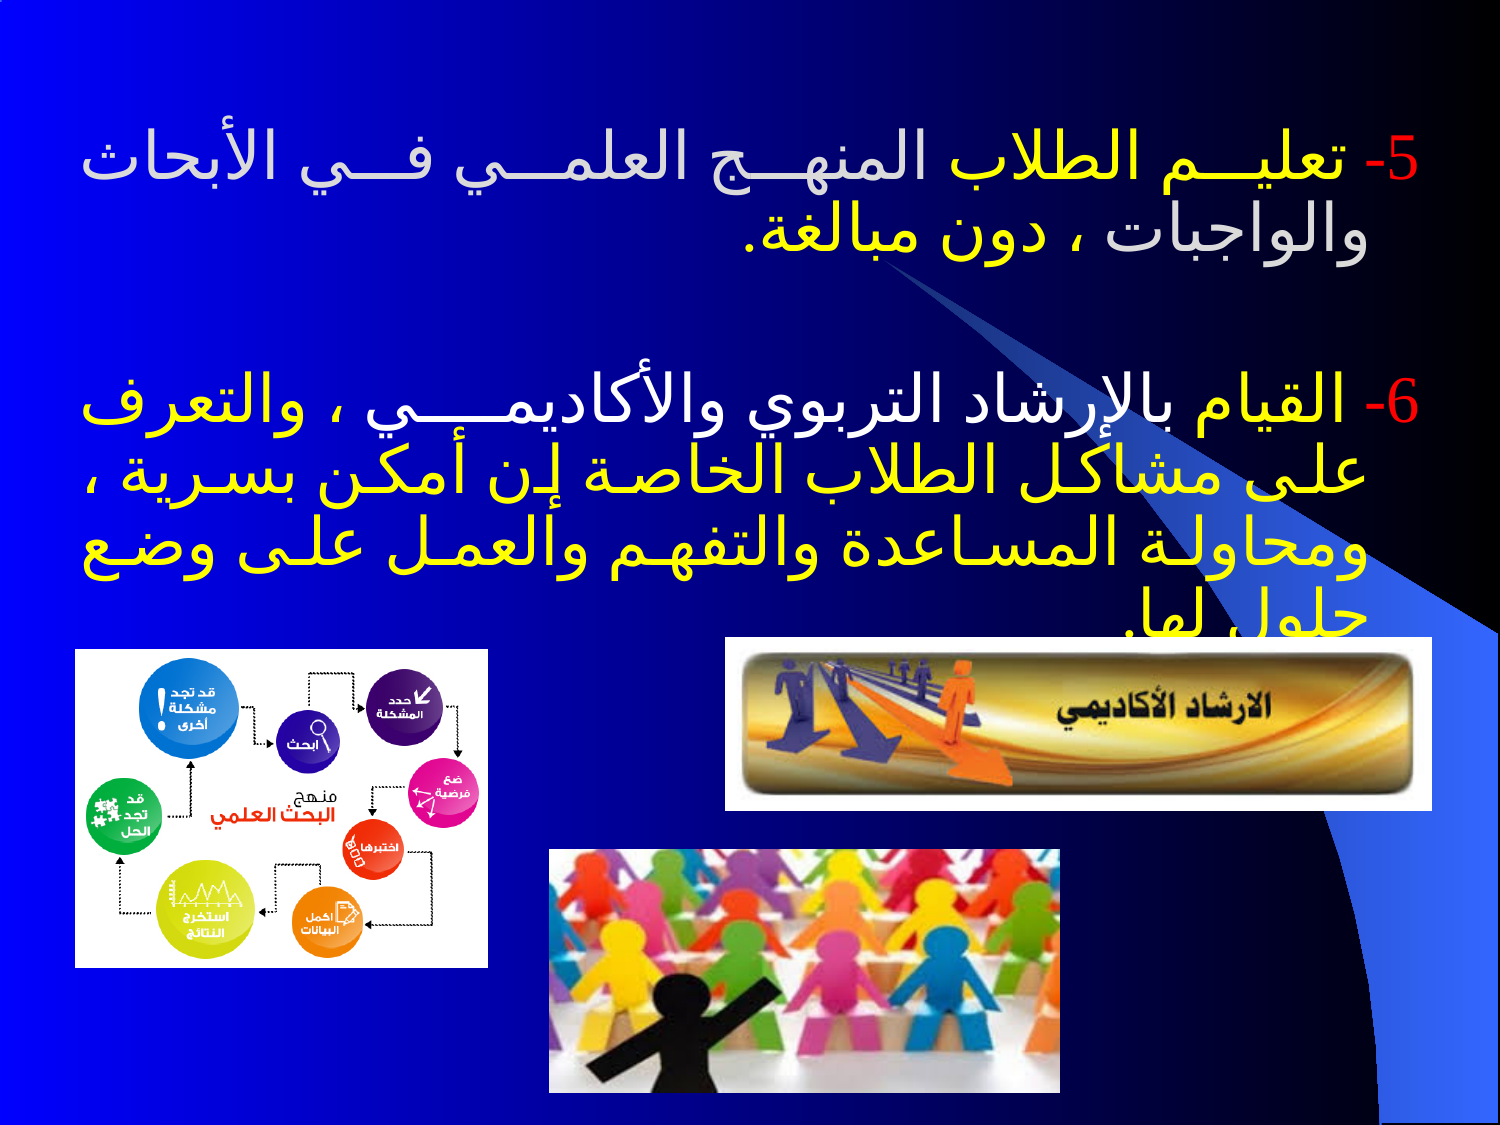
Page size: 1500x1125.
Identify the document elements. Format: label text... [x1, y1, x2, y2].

picture [724, 637, 1432, 812]
picture [549, 849, 1060, 1093]
picture [74, 649, 488, 968]
list 5- تعليم الطلاب المنهج العلمي في الأبحاث والواجبات ، دون مبالغة. 6- القيام بالإرشاد التربوي والأكاديمي ، والتعرف على مشاكل الطلاب الخاصة إن أمكن بسرية ، ومحاولة المساعدة والتفهم والعمل على وضع حلول لها. [49, 37, 1451, 663]
